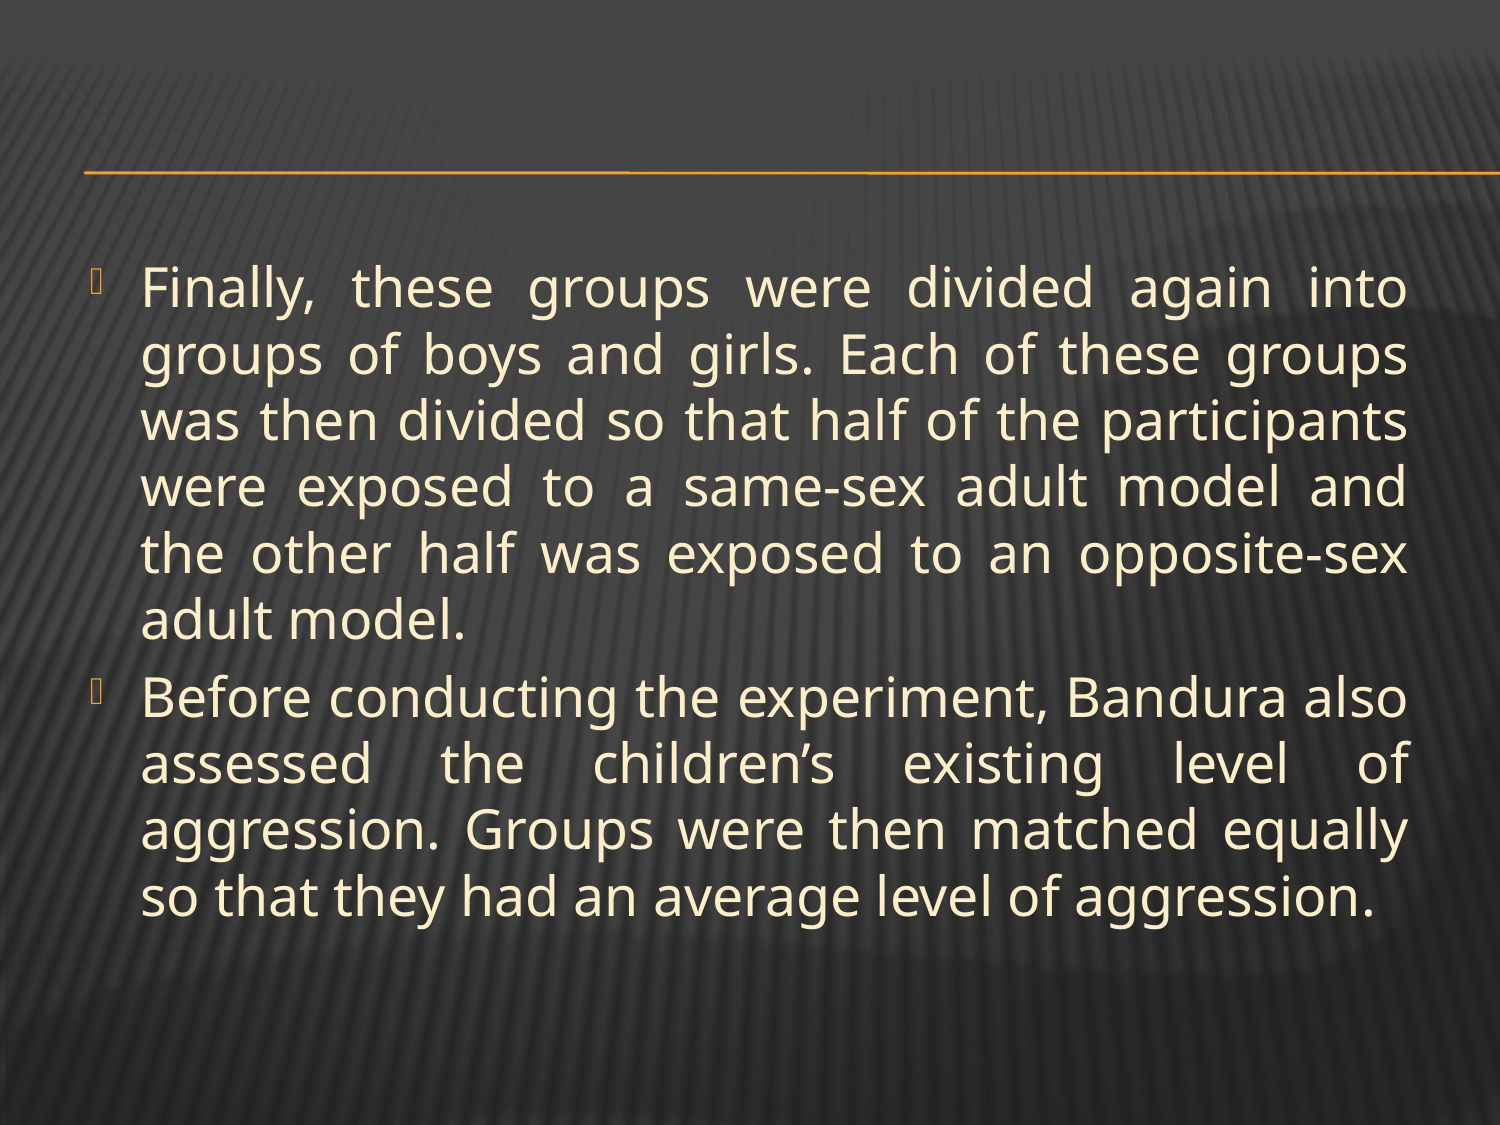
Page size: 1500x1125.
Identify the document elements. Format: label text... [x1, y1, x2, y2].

list Finally, these groups were divided again into groups of boys and girls. Each of these groups was then divided so that half of the participants were exposed to a same-sex adult model and the other half was exposed to an opposite-sex adult model. Before conducting the experiment, Bandura also assessed the children’s existing level of aggression. Groups were then matched equally so that they had an average level of aggression. [75, 245, 1425, 988]
